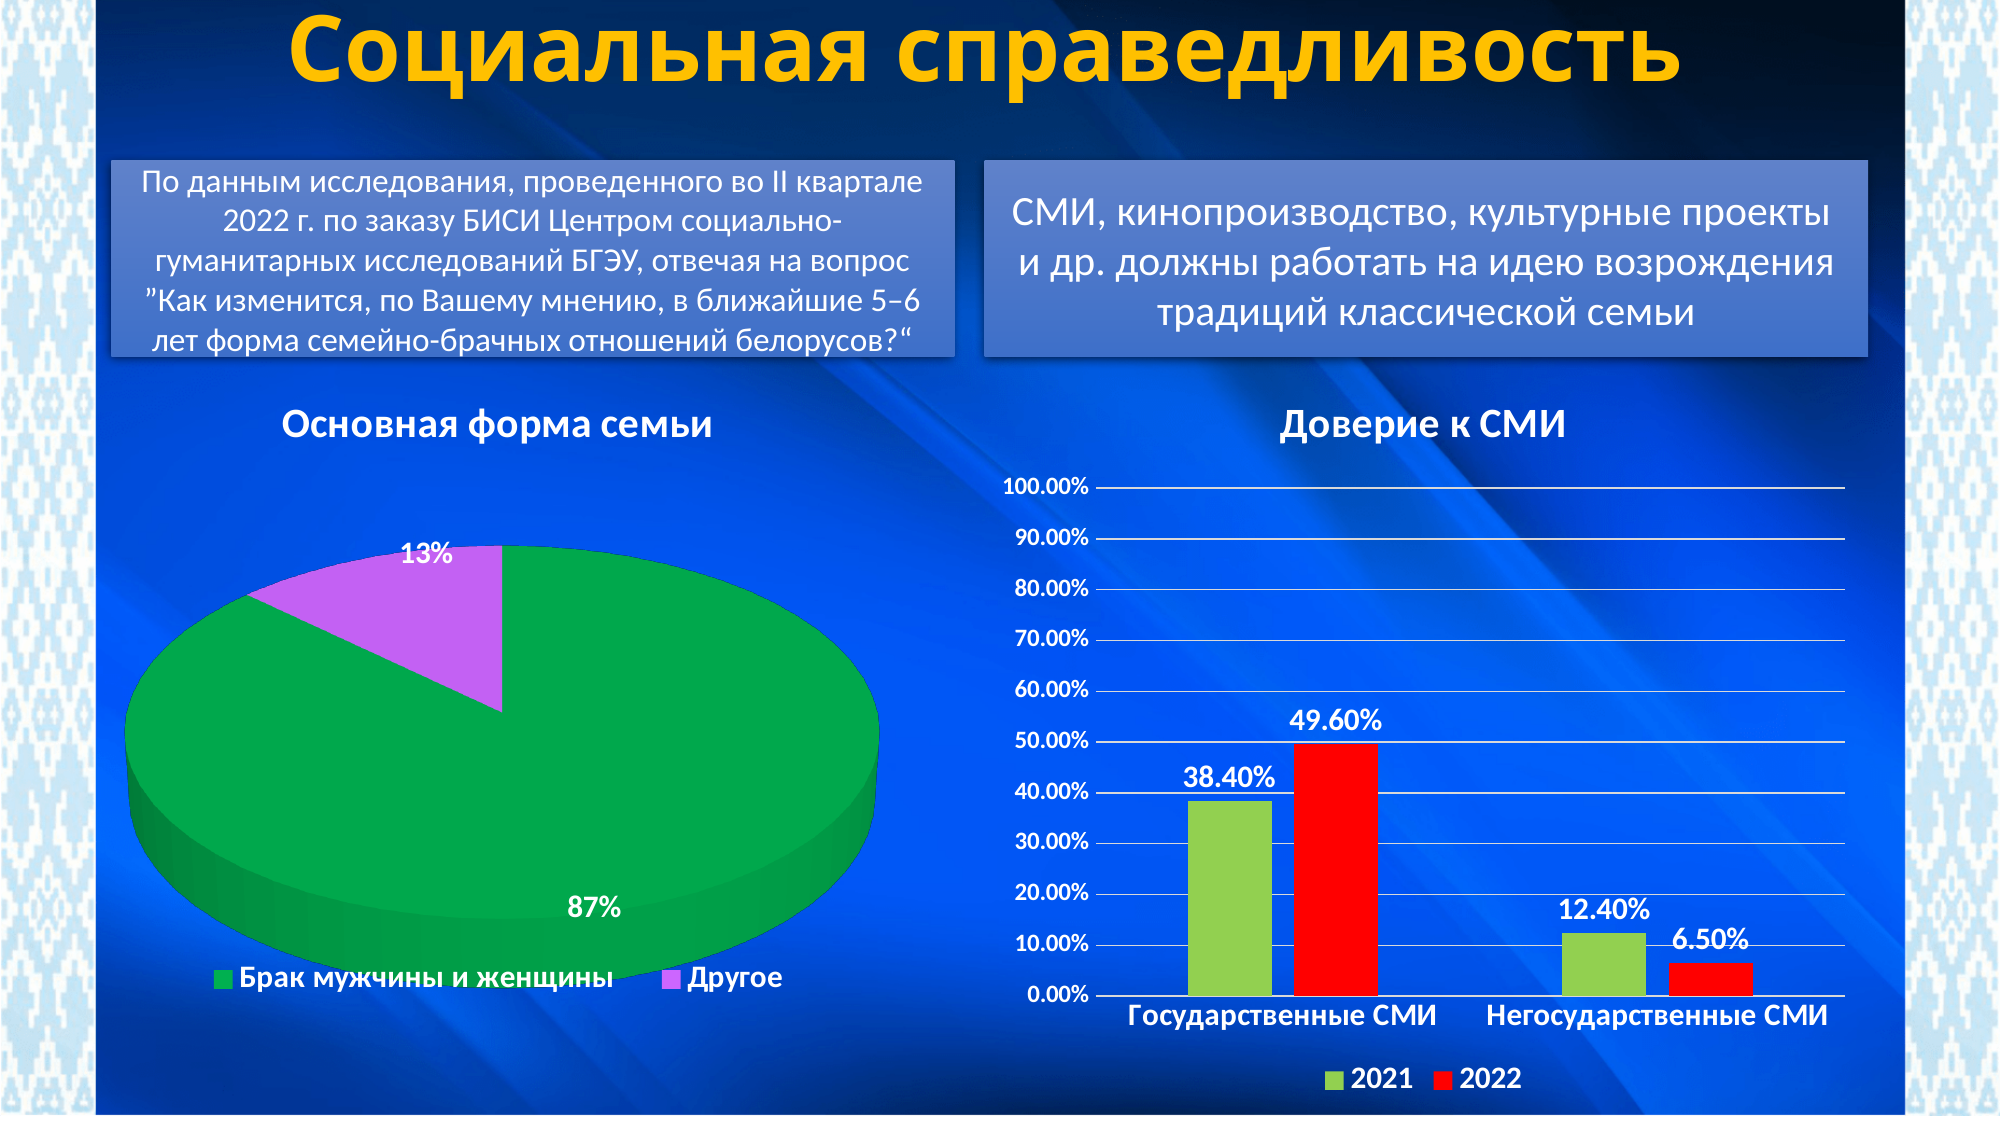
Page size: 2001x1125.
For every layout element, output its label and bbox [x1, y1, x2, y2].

chart [64, 371, 940, 1103]
chart [984, 371, 1863, 1103]
list [0, 0, 2000, 1116]
